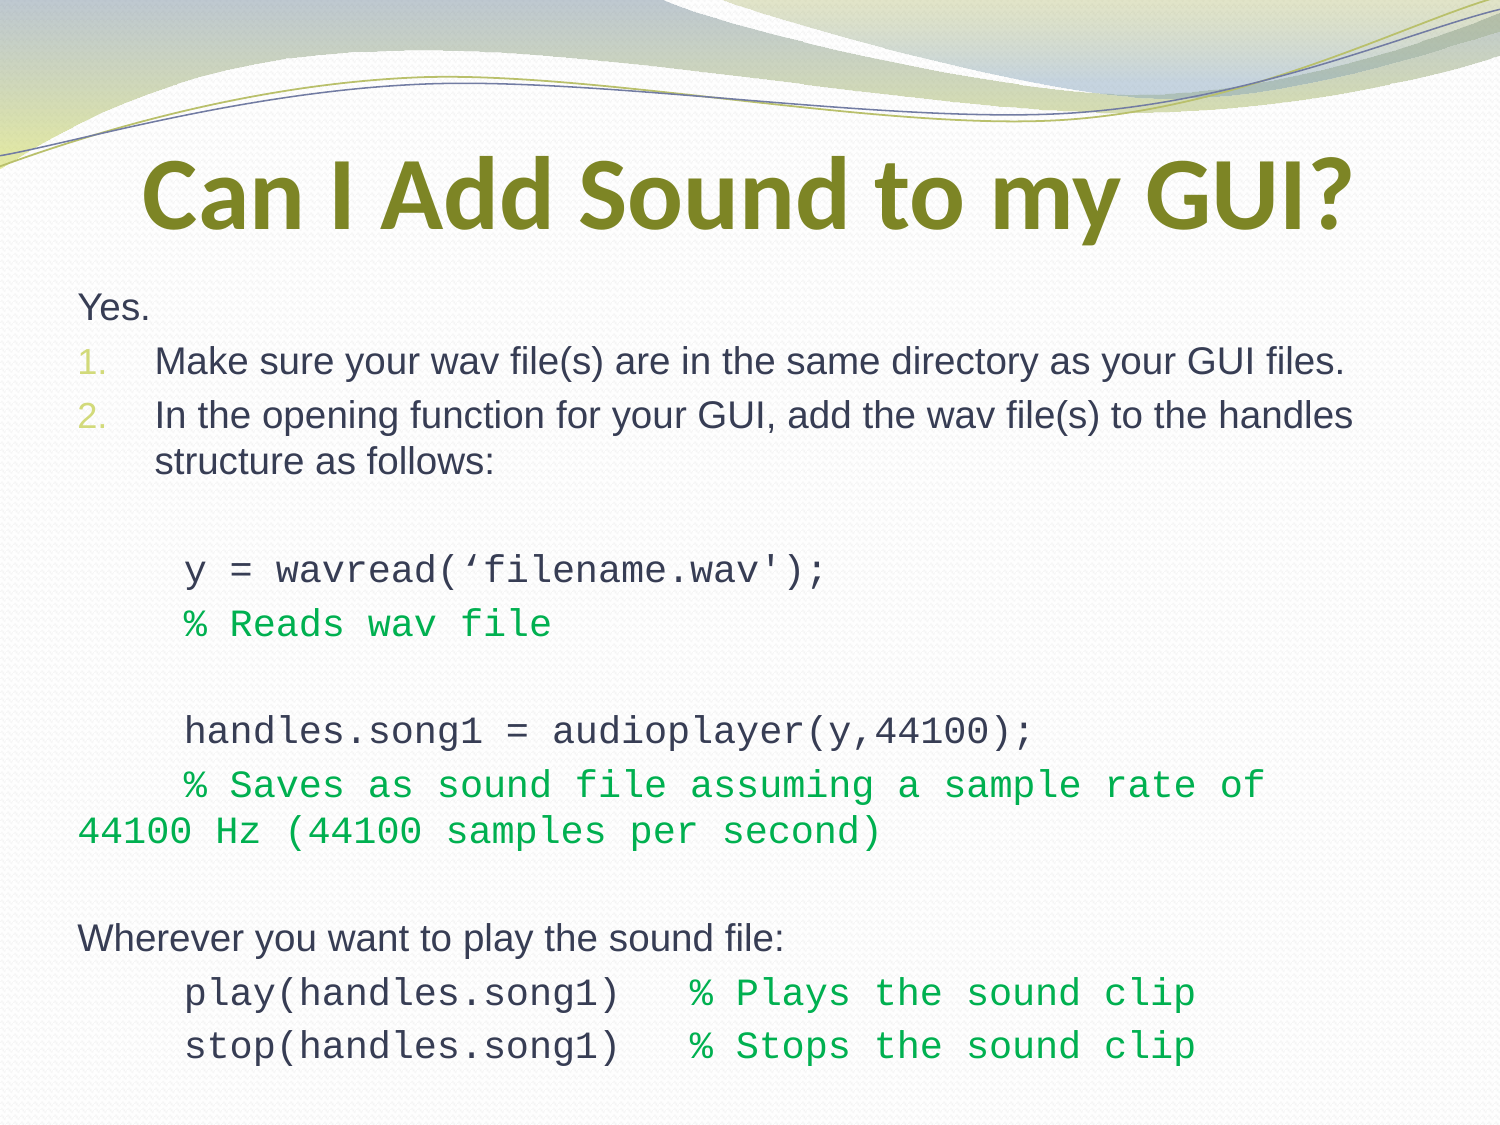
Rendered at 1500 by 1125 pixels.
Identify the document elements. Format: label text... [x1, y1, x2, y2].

list Yes. Make sure your wav file(s) are in the same directory as your GUI files. In the opening function for your GUI, add the wav file(s) to the handles structure as follows: y = wavread(‘filename.wav'); % Reads wav file handles.song1 = audioplayer(y,44100); % Saves as sound file assuming a sample rate of 44100 Hz (44100 samples per second) Wherever you want to play the sound file: play(handles.song1) % Plays the sound clip stop(handles.song1) % Stops the sound clip [62, 275, 1450, 1075]
title Can I Add Sound to my GUI? [75, 62, 1425, 250]
